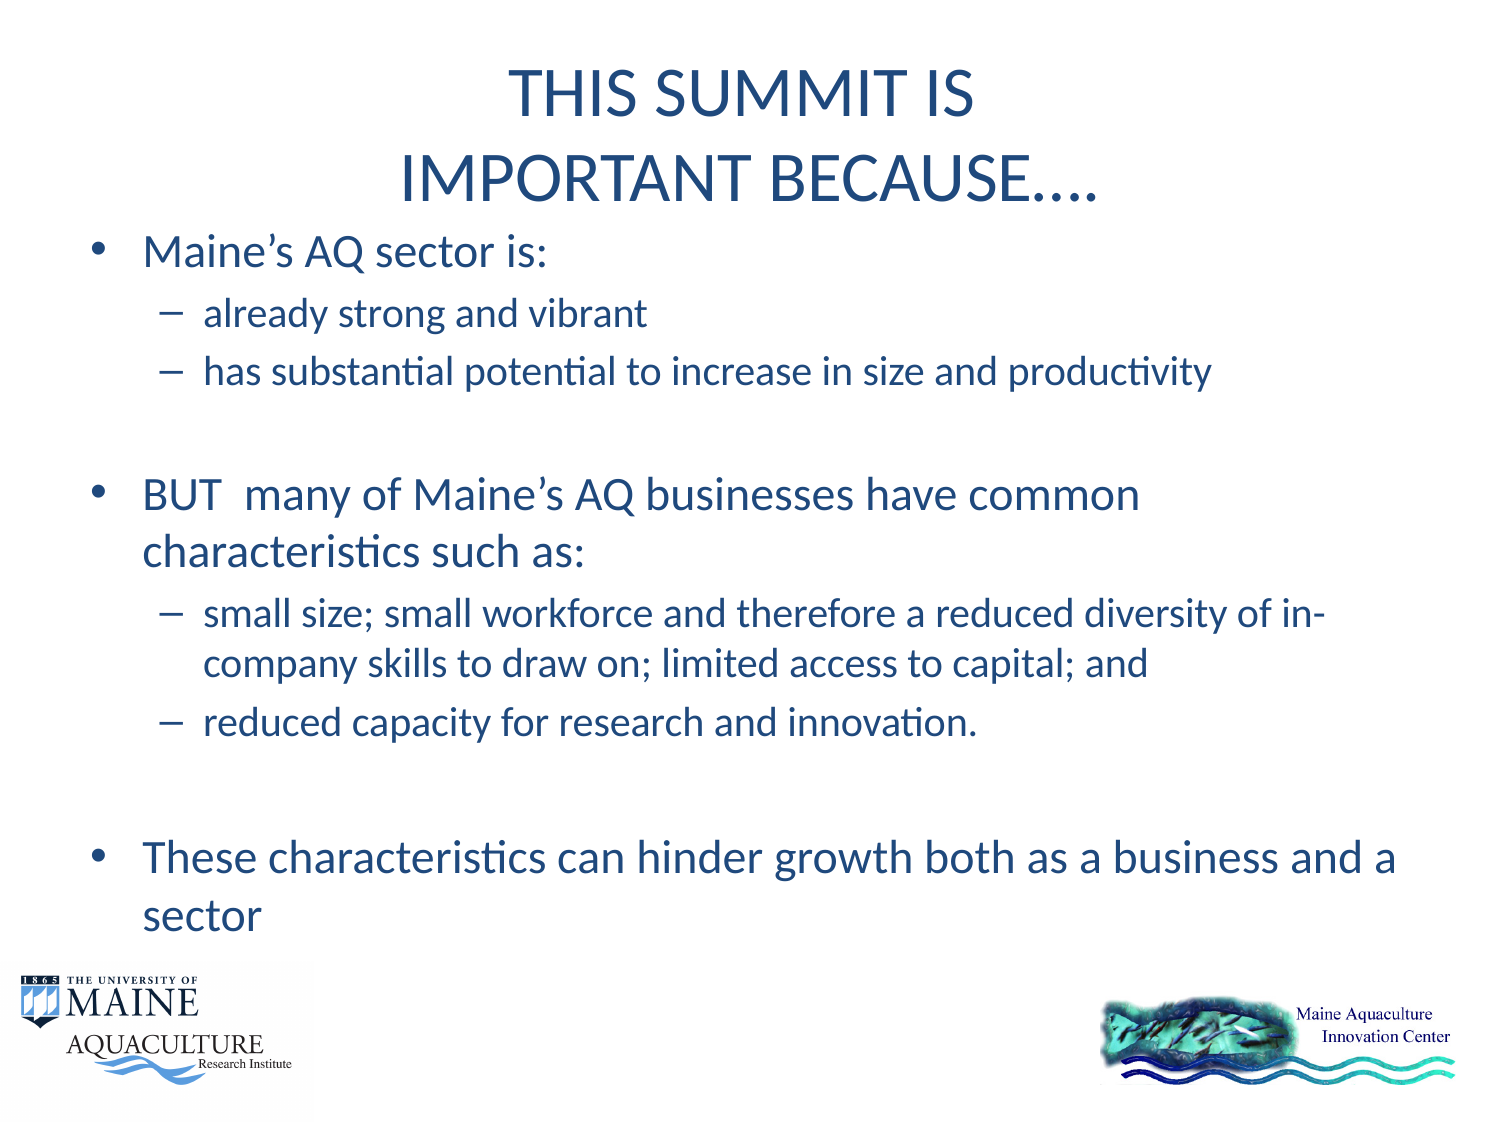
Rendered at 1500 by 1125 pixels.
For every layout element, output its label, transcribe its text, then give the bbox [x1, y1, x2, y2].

list Maine’s AQ sector is: already strong and vibrant has substantial potential to increase in size and productivity BUT many of Maine’s AQ businesses have common characteristics such as: small size; small workforce and therefore a reduced diversity of in-company skills to draw on; limited access to capital; and reduced capacity for research and innovation. These characteristics can hinder growth both as a business and a sector [75, 211, 1425, 955]
picture [1099, 990, 1476, 1085]
title THIS SUMMIT IS IMPORTANT BECAUSE…. [75, 36, 1425, 211]
picture [0, 960, 315, 1122]
